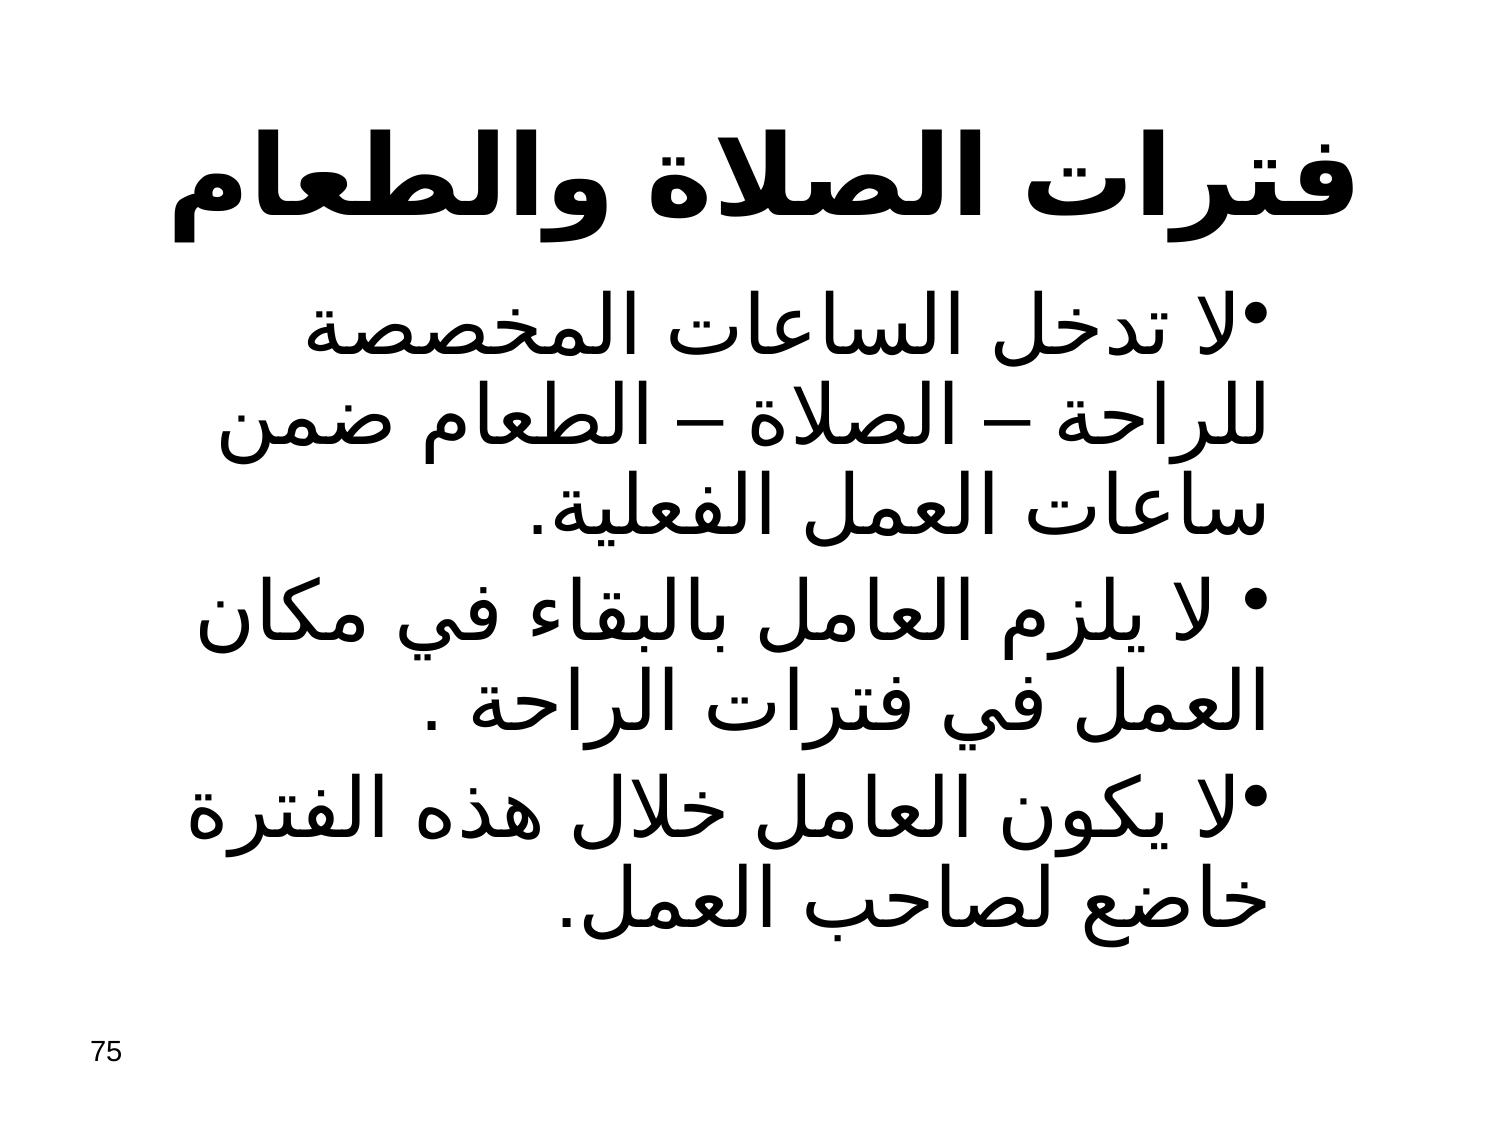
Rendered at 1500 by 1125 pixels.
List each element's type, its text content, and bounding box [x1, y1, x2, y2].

title فترات الصلاة والطعام [112, 49, 1388, 292]
slide_number 75 [74, 1024, 426, 1103]
subtitle لا تدخل الساعات المخصصة للراحة – الصلاة – الطعام ضمن ساعات العمل الفعلية. لا يلزم العامل بالبقاء في مكان العمل في فترات الراحة . لا يكون العامل خلال هذه الفترة خاضع لصاحب العمل. [137, 274, 1288, 976]
